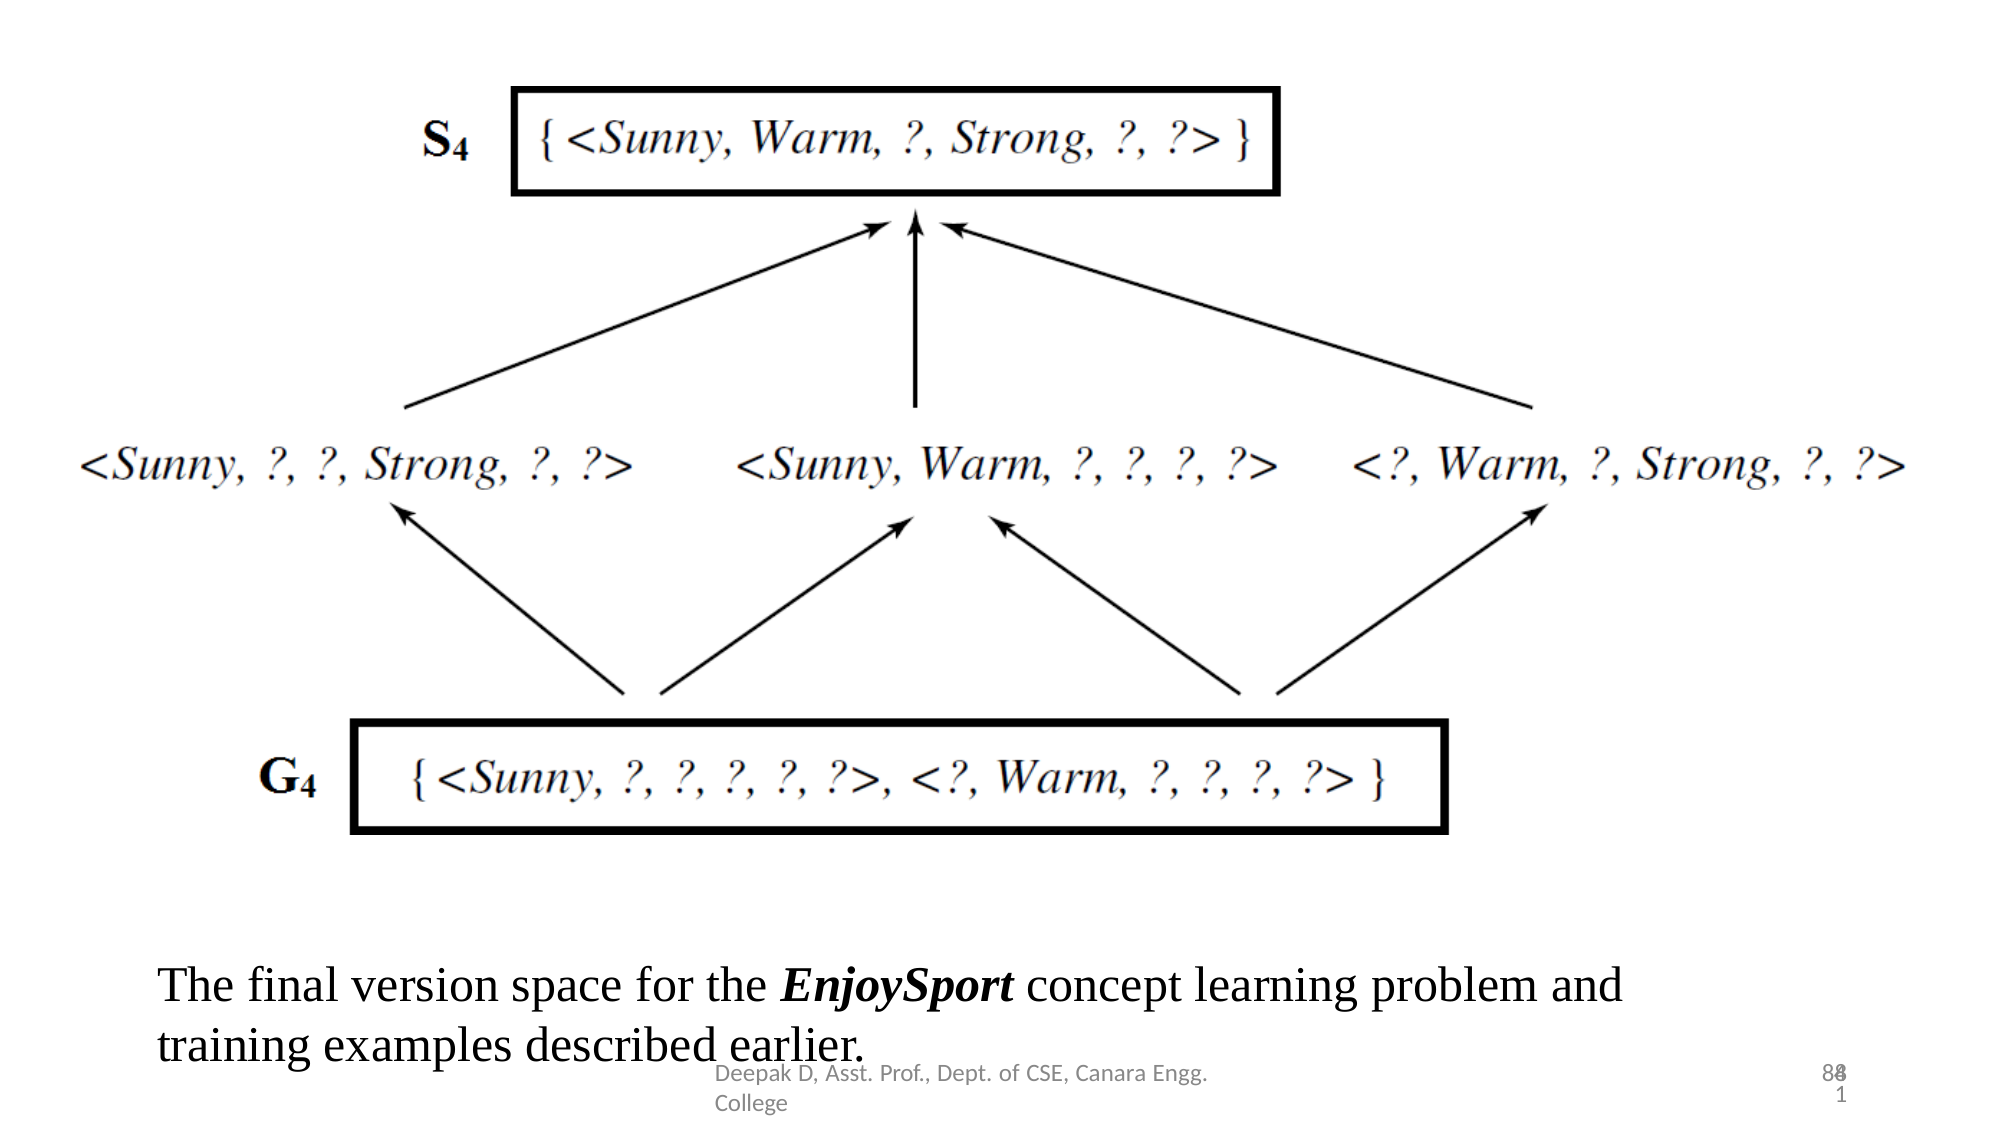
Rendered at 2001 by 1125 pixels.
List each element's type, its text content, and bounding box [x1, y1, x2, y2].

text_box 84 [1819, 1054, 1850, 1060]
text_box The final version space for the EnjoySport concept learning problem and training examples described earlier. [155, 949, 1790, 1072]
text_box Deepak D, Asst. Prof., Dept. of CSE, Canara Engg. College [712, 1054, 1287, 1117]
slide_number 81 [1815, 1060, 1856, 1090]
picture [80, 85, 1906, 835]
